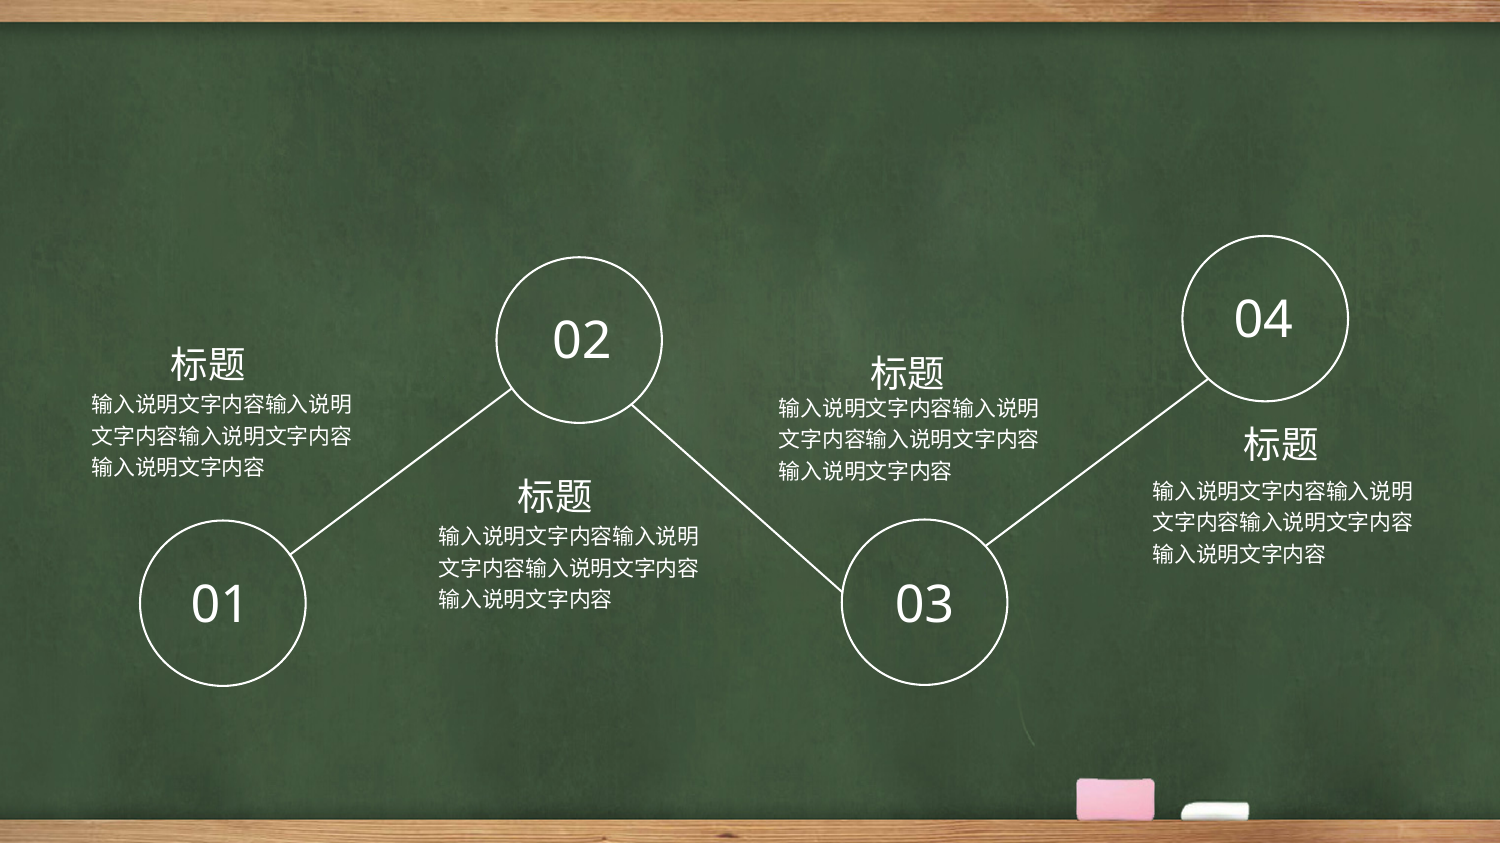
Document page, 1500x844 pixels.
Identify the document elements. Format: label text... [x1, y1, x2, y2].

text_box 标题 [76, 333, 340, 378]
text_box 标题 [423, 465, 687, 510]
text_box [139, 520, 306, 687]
text_box 标题 [776, 342, 1039, 382]
picture [0, 0, 1500, 844]
text_box 输入说明文字内容输入说明文字内容输入说明文字内容输入说明文字内容 [764, 382, 1067, 492]
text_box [1182, 235, 1349, 402]
text_box 输入说明文字内容输入说明文字内容输入说明文字内容输入说明文字内容 [423, 510, 727, 620]
text_box 输入说明文字内容输入说明文字内容输入说明文字内容输入说明文字内容 [76, 378, 379, 488]
text_box 标题 [1149, 413, 1413, 464]
text_box 输入说明文字内容输入说明文字内容输入说明文字内容输入说明文字内容 [1137, 464, 1440, 574]
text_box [841, 519, 1008, 686]
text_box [496, 256, 663, 424]
